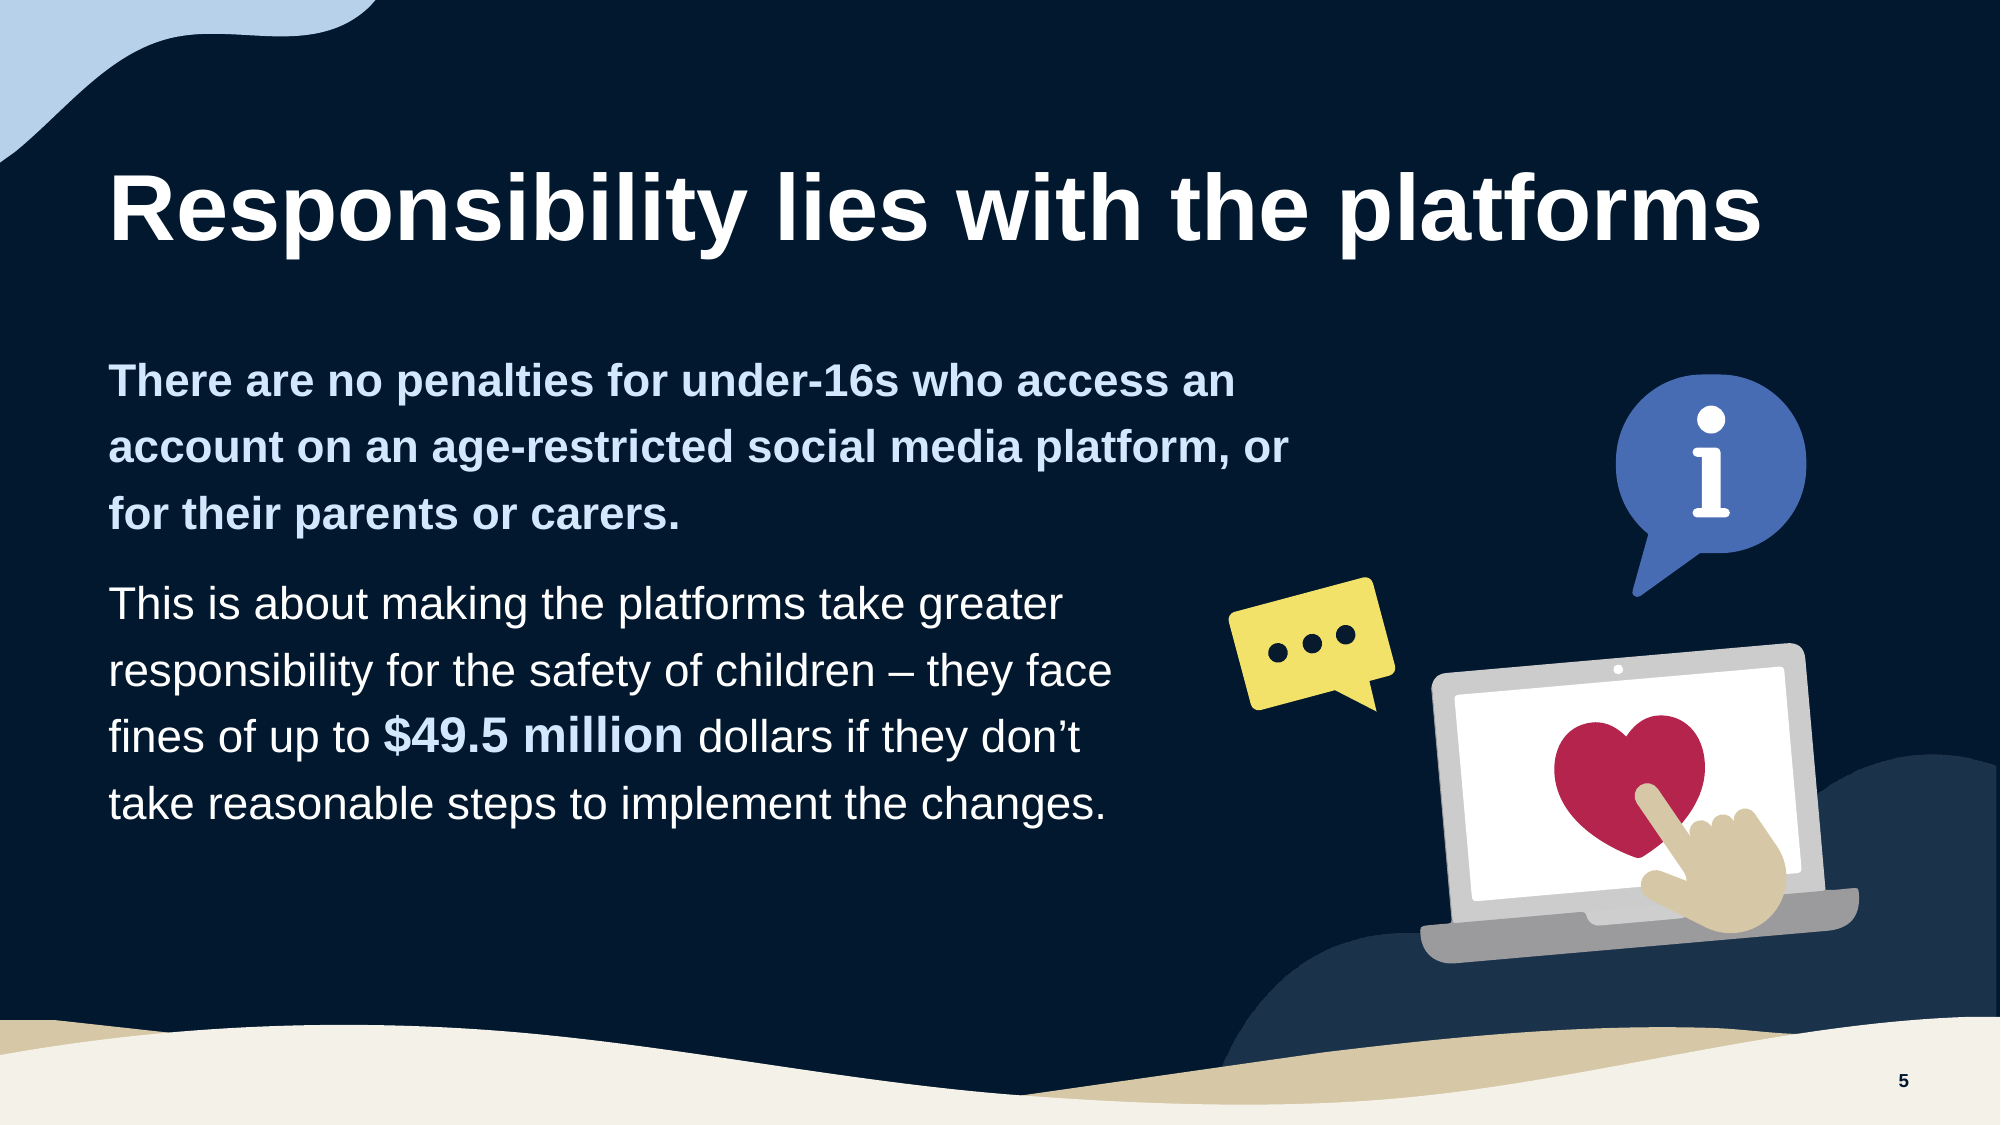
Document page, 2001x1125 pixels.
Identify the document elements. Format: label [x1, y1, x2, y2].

picture [1180, 586, 1997, 1068]
